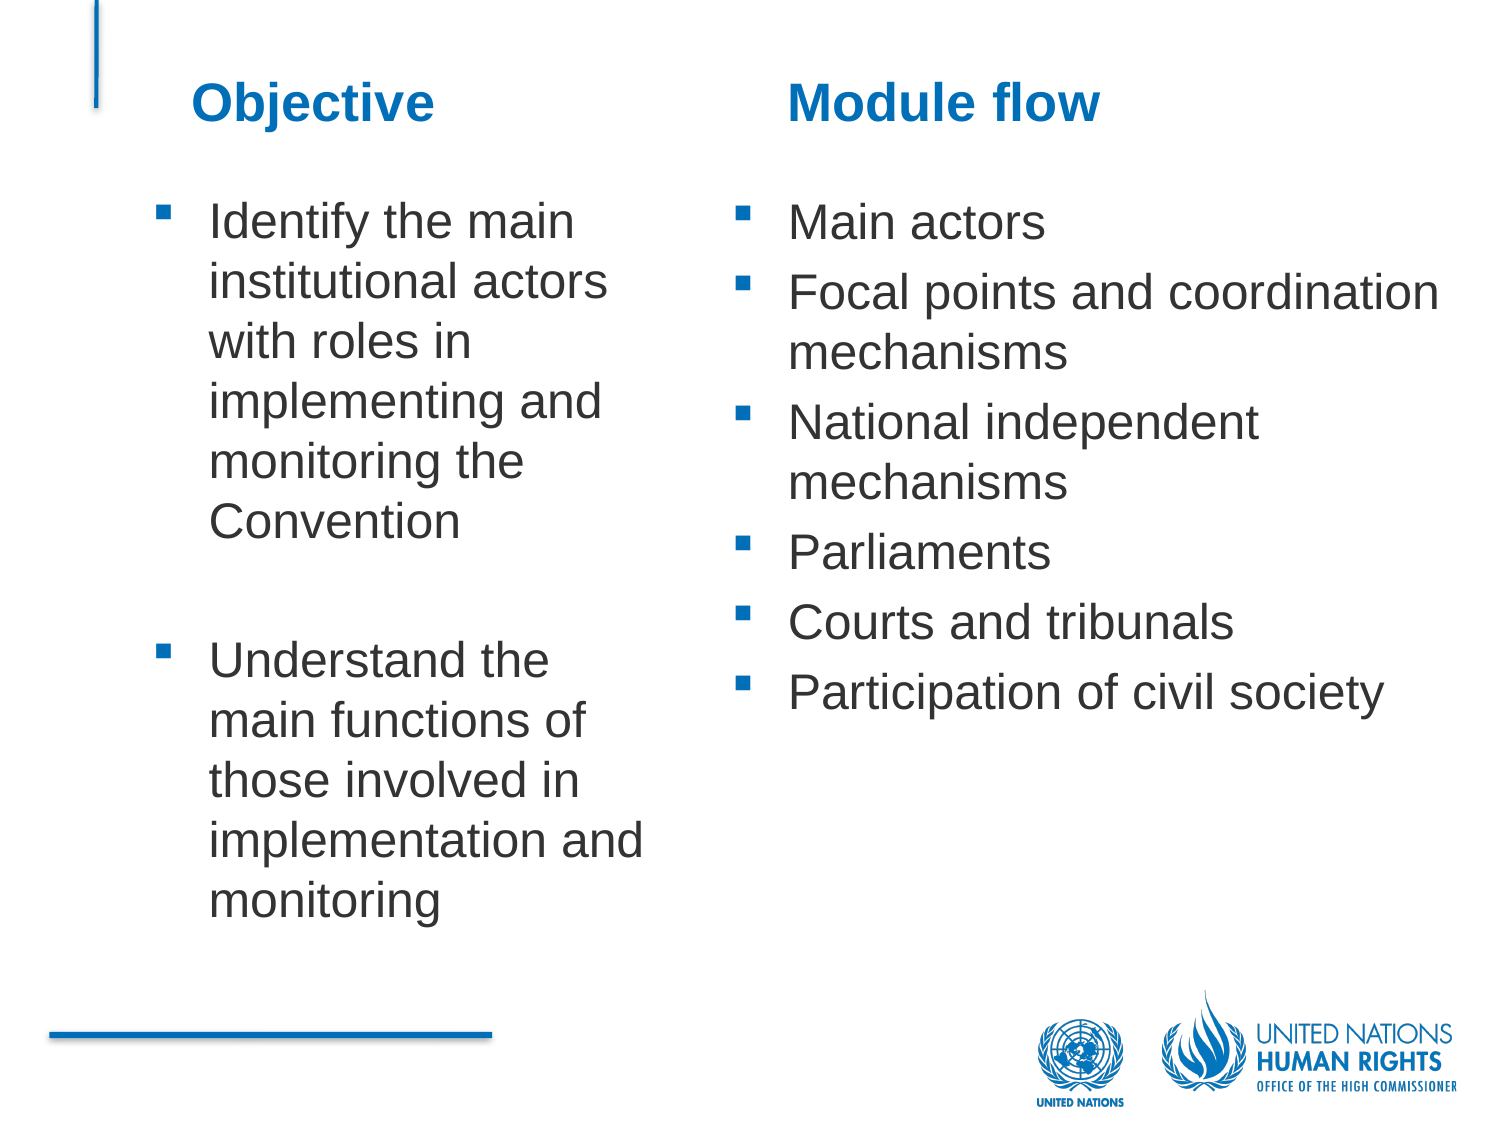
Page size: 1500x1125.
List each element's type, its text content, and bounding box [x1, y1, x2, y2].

text_box Objective [176, 60, 451, 140]
text_box Module flow [772, 60, 1116, 140]
text_box Main actors Focal points and coordination mechanisms National independent mechanisms Parliaments Courts and tribunals Participation of civil society [716, 182, 1461, 798]
picture [1037, 990, 1457, 1107]
text_box Identify the main institutional actors with roles in implementing and monitoring the Convention Understand the main functions of those involved in implementation and monitoring [137, 180, 675, 936]
